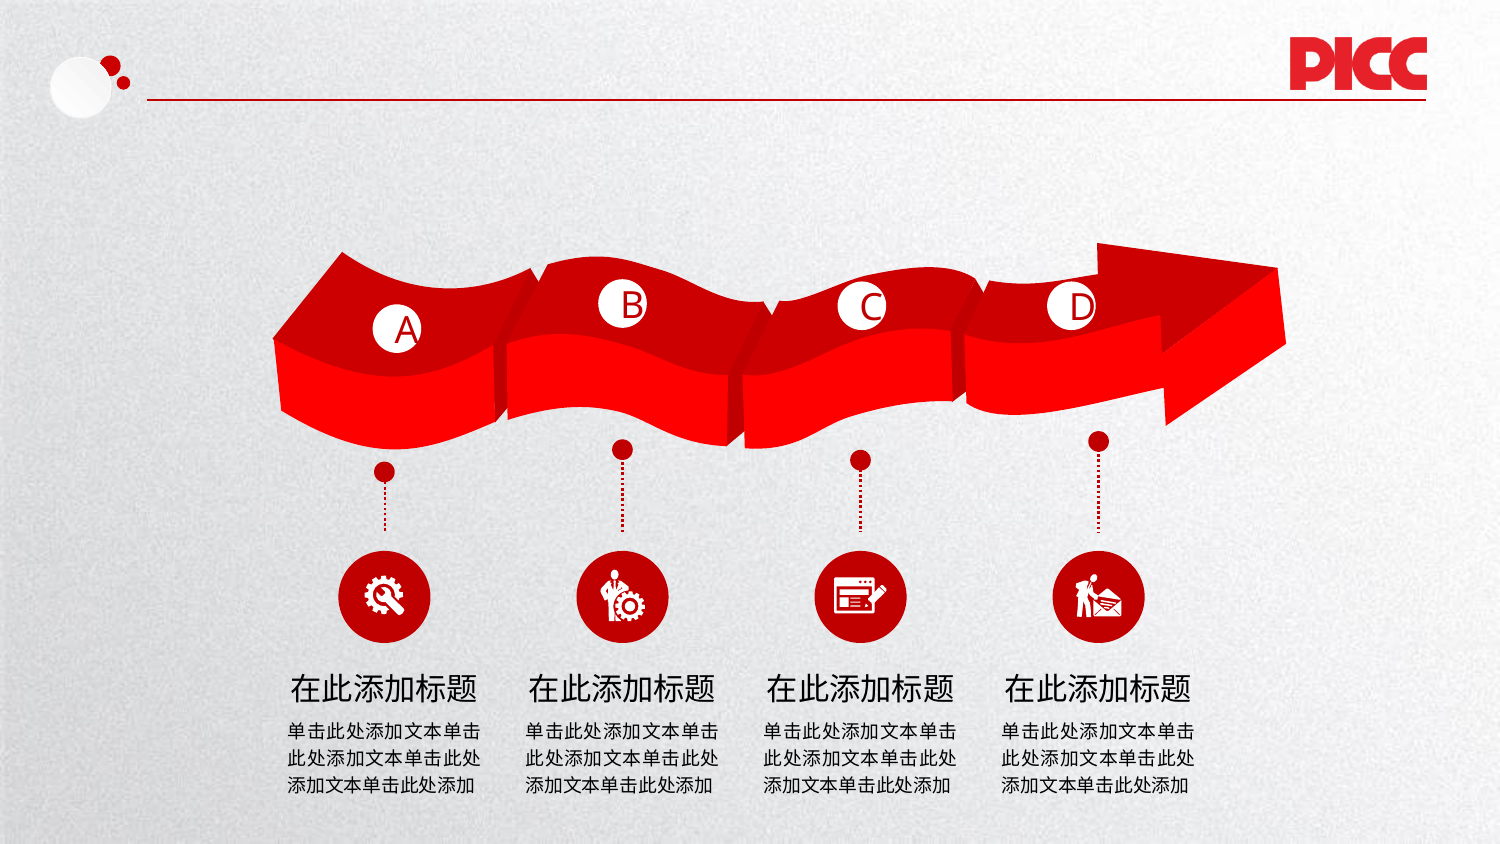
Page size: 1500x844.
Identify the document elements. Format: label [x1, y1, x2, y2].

text_box [741, 661, 978, 806]
text_box [1086, 433, 1112, 454]
text_box [576, 550, 669, 644]
text_box [506, 256, 784, 447]
text_box [963, 242, 1287, 427]
picture [0, 0, 1500, 844]
text_box [980, 661, 1218, 806]
text_box [627, 455, 634, 462]
text_box [503, 661, 740, 806]
text_box [862, 458, 873, 472]
text_box [371, 459, 397, 484]
text_box [814, 550, 907, 644]
text_box [338, 550, 431, 644]
text_box [741, 266, 997, 449]
text_box [272, 251, 556, 450]
text_box [848, 458, 859, 472]
text_box [265, 661, 502, 806]
text_box [611, 455, 618, 462]
text_box [1052, 550, 1145, 644]
